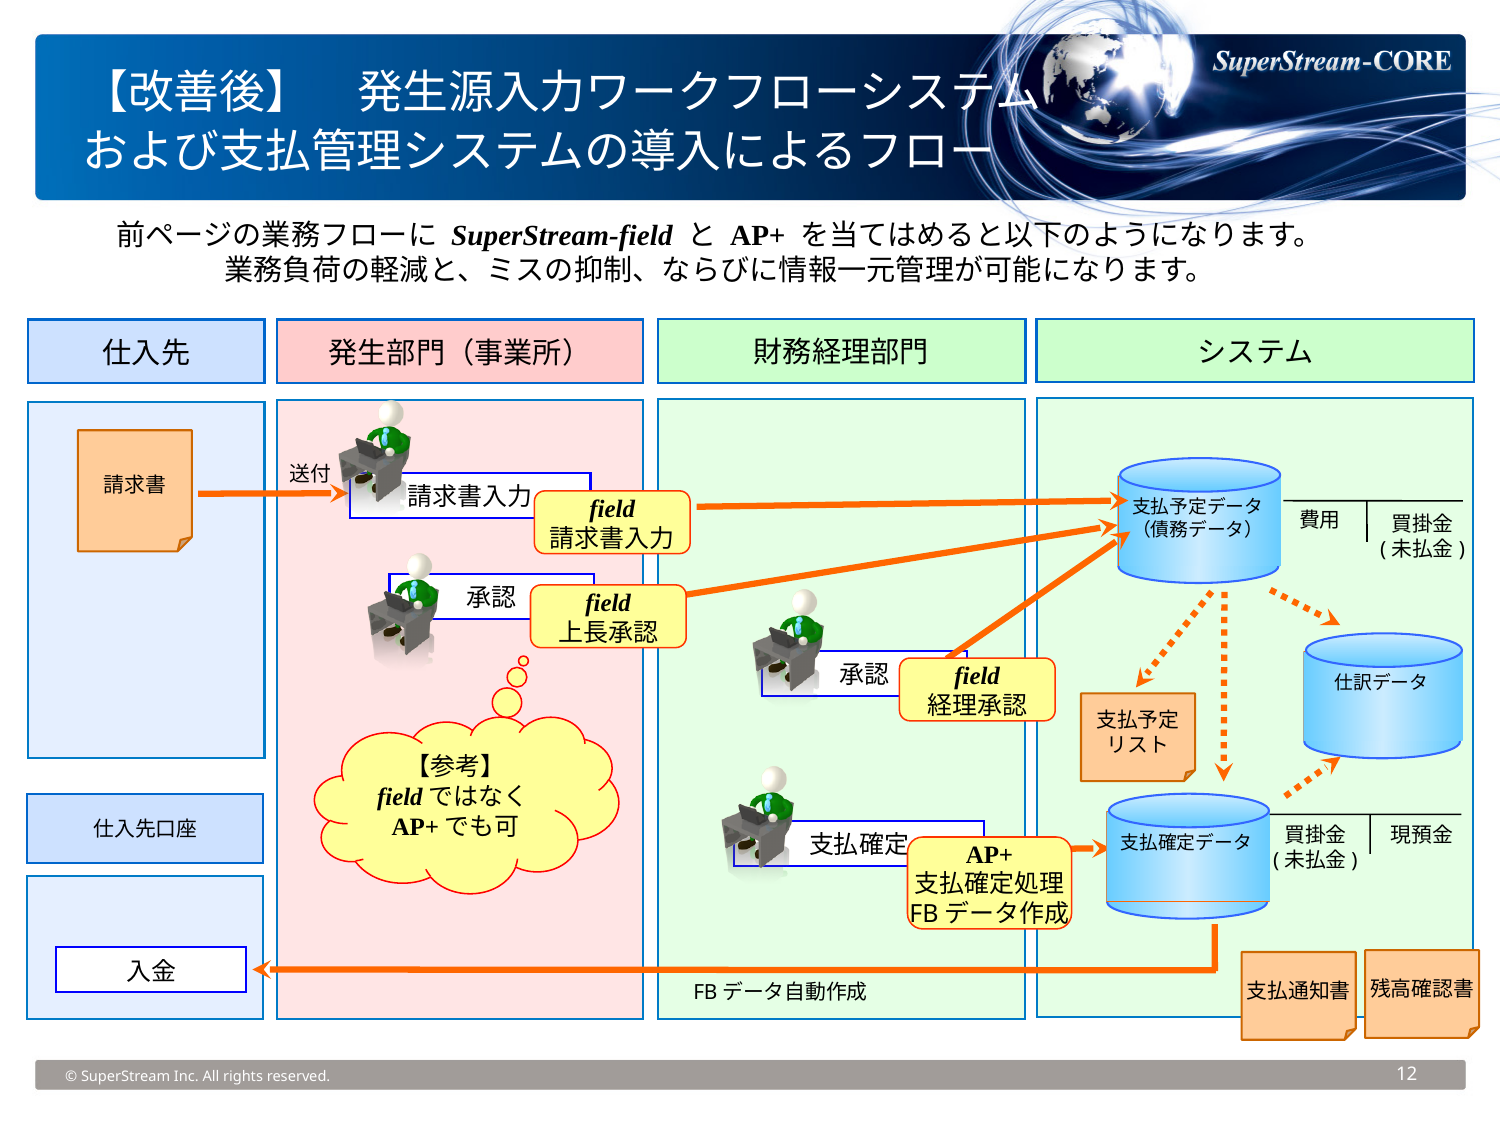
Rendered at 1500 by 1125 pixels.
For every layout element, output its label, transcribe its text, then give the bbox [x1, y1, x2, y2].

picture [0, 0, 1500, 1125]
text_box [1135, 673, 1149, 688]
text_box 【参考】 fieldではなくAP+でも可 [314, 687, 619, 894]
text_box [1036, 501, 1110, 596]
text_box システム [1036, 319, 1475, 382]
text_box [1303, 633, 1463, 759]
text_box 仕入先口座 [27, 793, 264, 863]
text_box [277, 494, 643, 969]
text_box [418, 399, 643, 490]
text_box 残高確認書 [1365, 950, 1480, 1038]
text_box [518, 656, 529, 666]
text_box [277, 399, 332, 453]
text_box [657, 399, 1026, 594]
text_box 支払予定 リスト [1081, 693, 1196, 782]
text_box 送付 [261, 453, 331, 493]
text_box [1217, 769, 1230, 782]
text_box 承認 [448, 573, 595, 619]
text_box 請求書 [77, 430, 192, 552]
slide_number 12 [1299, 1060, 1418, 1090]
text_box [1326, 614, 1341, 626]
text_box [28, 402, 265, 759]
text_box 発生部門（事業所） [277, 319, 643, 384]
text_box field 請求書入力 [534, 490, 691, 554]
text_box [1036, 397, 1474, 501]
text_box 承認 [950, 650, 967, 658]
text_box FBデータ自動作成 [669, 971, 893, 1011]
text_box 支払通知書 [1241, 952, 1356, 1040]
text_box [657, 585, 1026, 970]
text_box 支払確定 [802, 820, 985, 866]
text_box 請求書入力 [419, 472, 591, 518]
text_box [1281, 499, 1481, 569]
text_box field 上長承認 [530, 584, 687, 648]
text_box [1115, 457, 1282, 584]
text_box AP+ 支払確定処理 FBデータ作成 [907, 836, 1072, 929]
text_box [1104, 520, 1110, 534]
text_box 仕入先 [28, 319, 265, 384]
text_box [27, 875, 264, 1020]
text_box [277, 970, 643, 1019]
text_box 【参考】 fieldではなくAP+でも可 [507, 667, 527, 687]
text_box 前ページの業務フローに SuperStream-field と AP+ を当てはめると以下のようになります。 業務負荷の軽減と、ミスの抑制、ならびに情報一元管理が可能になります。 [53, 184, 1387, 318]
text_box 承認 [832, 650, 957, 696]
text_box 入金 [56, 947, 247, 993]
text_box [760, 541, 1026, 650]
title 【改善後】 発生源入力ワークフローシステム および支払管理システムの導入によるフロー [82, 35, 1418, 201]
text_box [657, 970, 1026, 1019]
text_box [1257, 813, 1469, 880]
text_box [252, 963, 265, 976]
text_box 財務経理部門 [657, 319, 1026, 383]
footer © SuperStream Inc. All rights reserved. [50, 1059, 423, 1094]
text_box [1036, 547, 1474, 1017]
text_box field 経理承認 [899, 658, 1056, 721]
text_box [1104, 793, 1270, 919]
